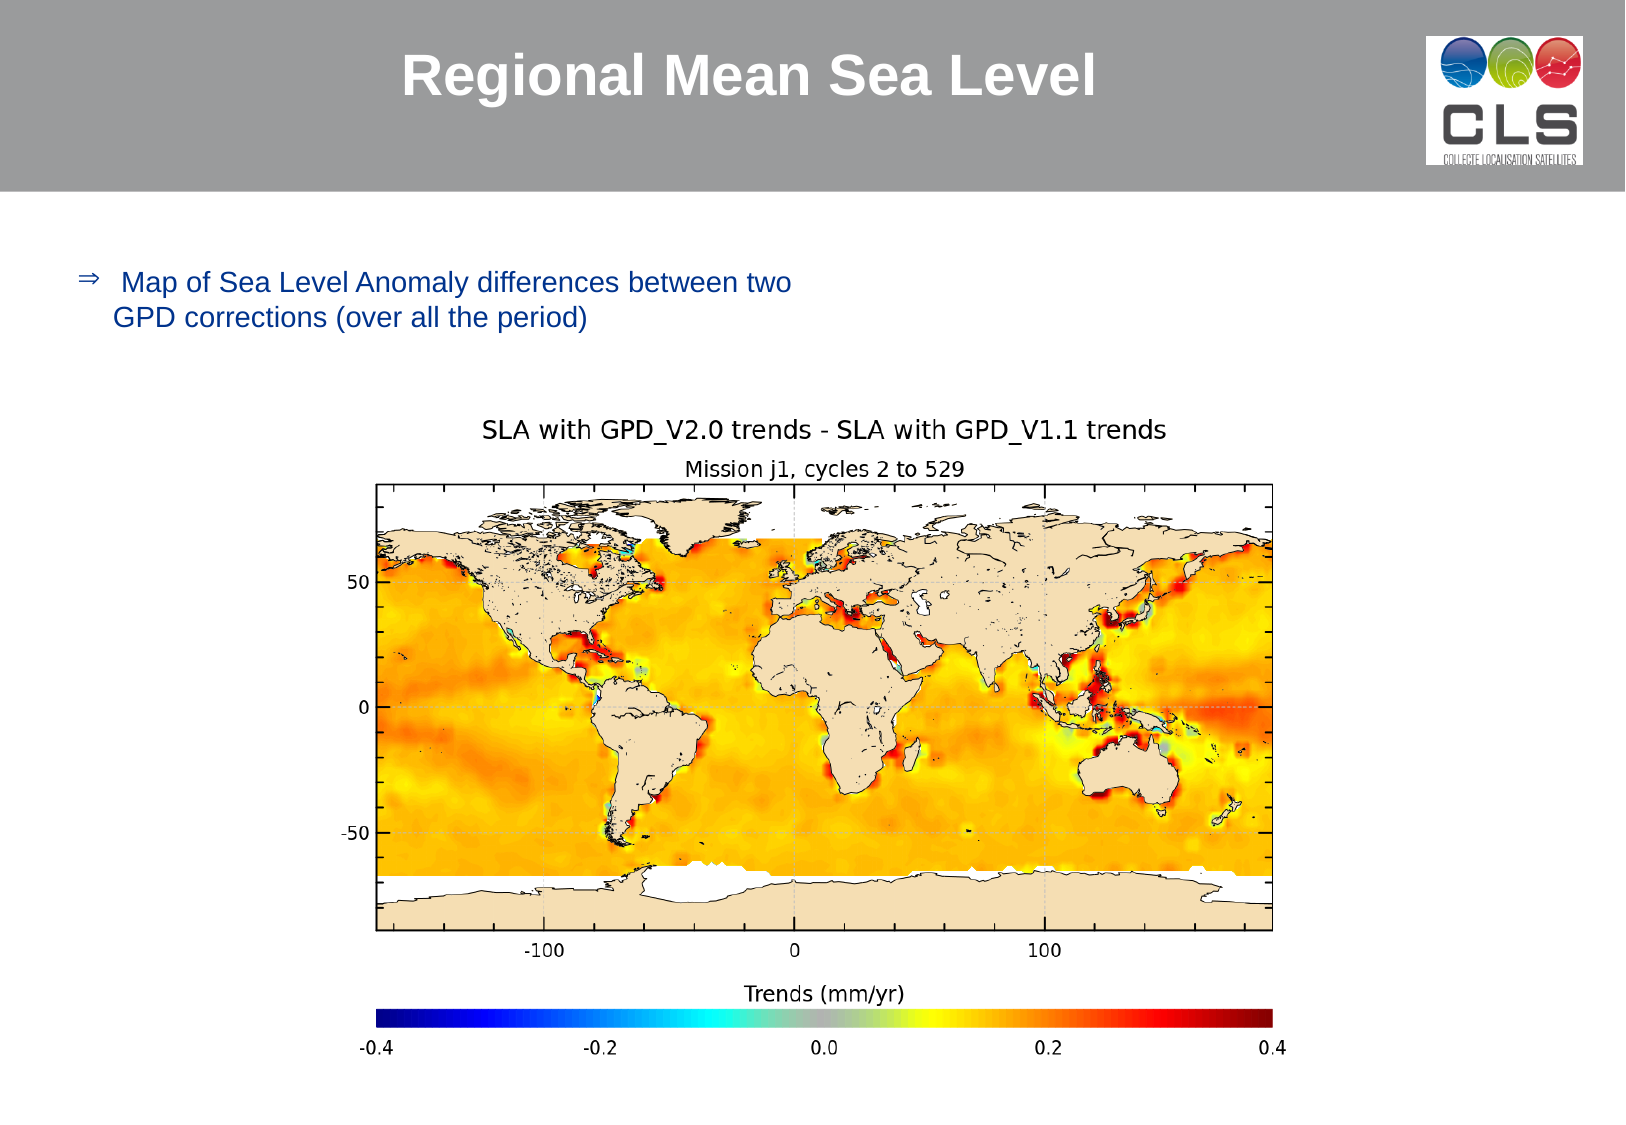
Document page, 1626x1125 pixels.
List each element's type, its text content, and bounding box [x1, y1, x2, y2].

text_box Regional Mean Sea Level [386, 40, 1162, 119]
picture [1426, 36, 1583, 165]
picture [265, 387, 1325, 1092]
text_box Map of Sea Level Anomaly differences between two GPD corrections (over all the period) [62, 220, 841, 376]
